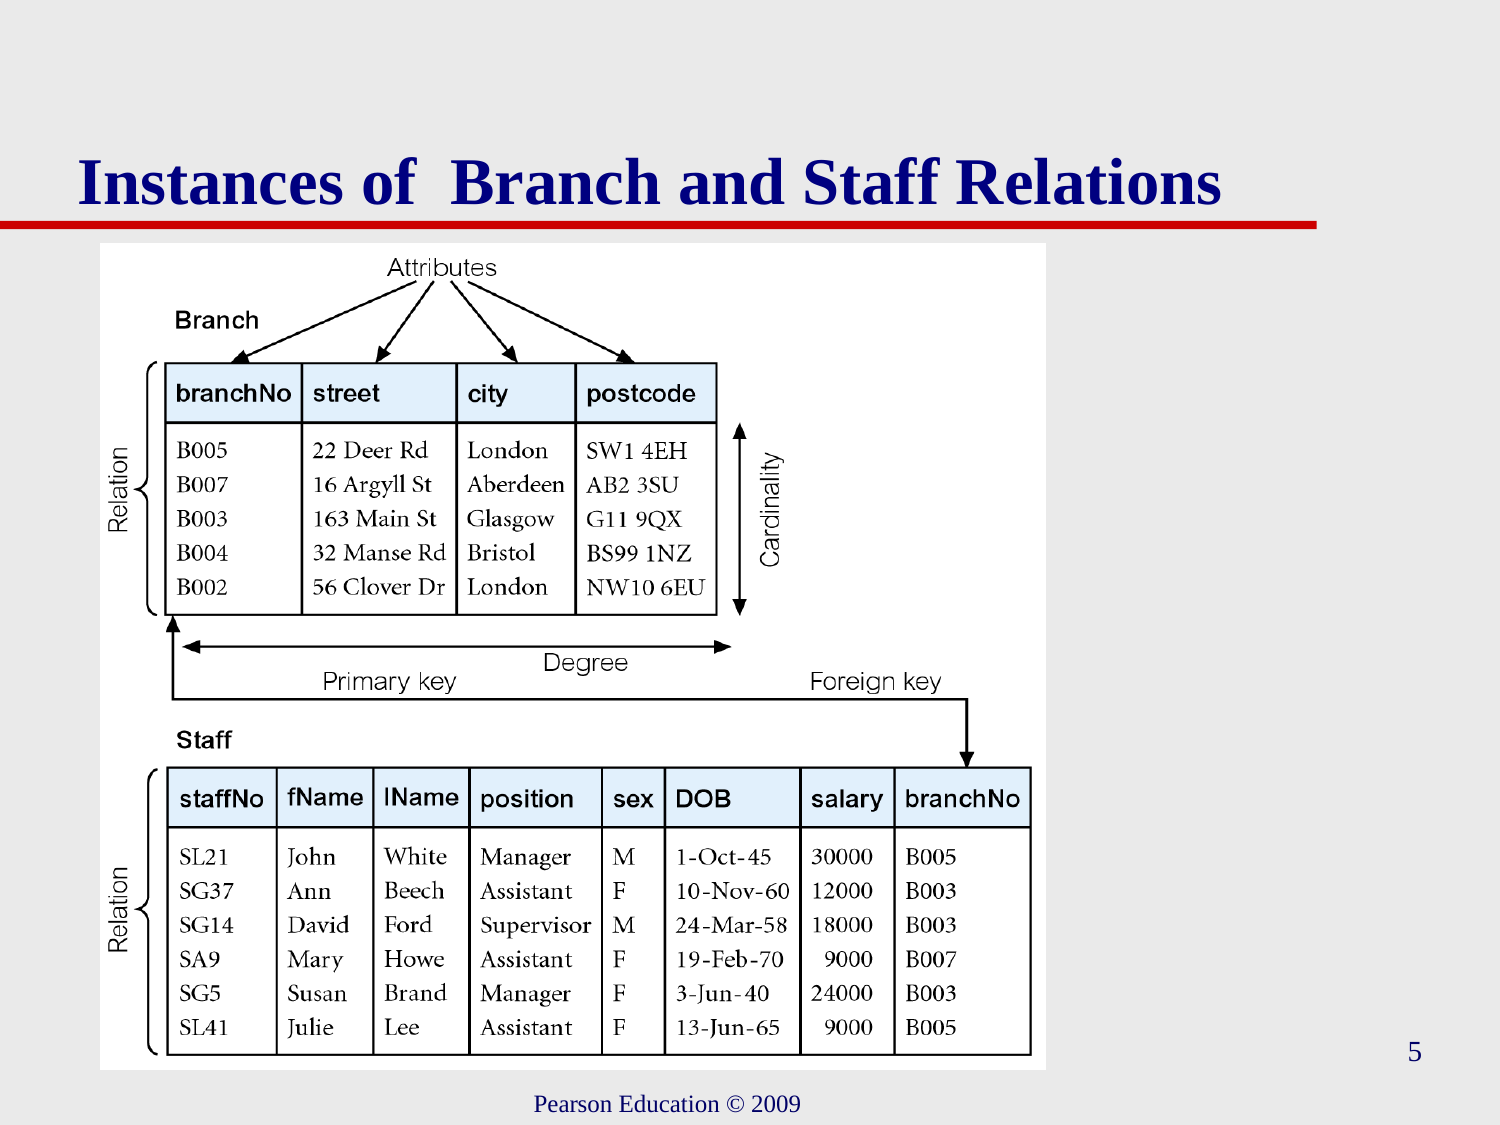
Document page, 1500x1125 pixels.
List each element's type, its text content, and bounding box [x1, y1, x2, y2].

slide_number 5 [1125, 1012, 1438, 1088]
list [100, 243, 1046, 1070]
title Instances of Branch and Staff Relations [62, 43, 1338, 226]
text_box Pearson Education © 2009 [512, 1079, 1038, 1125]
